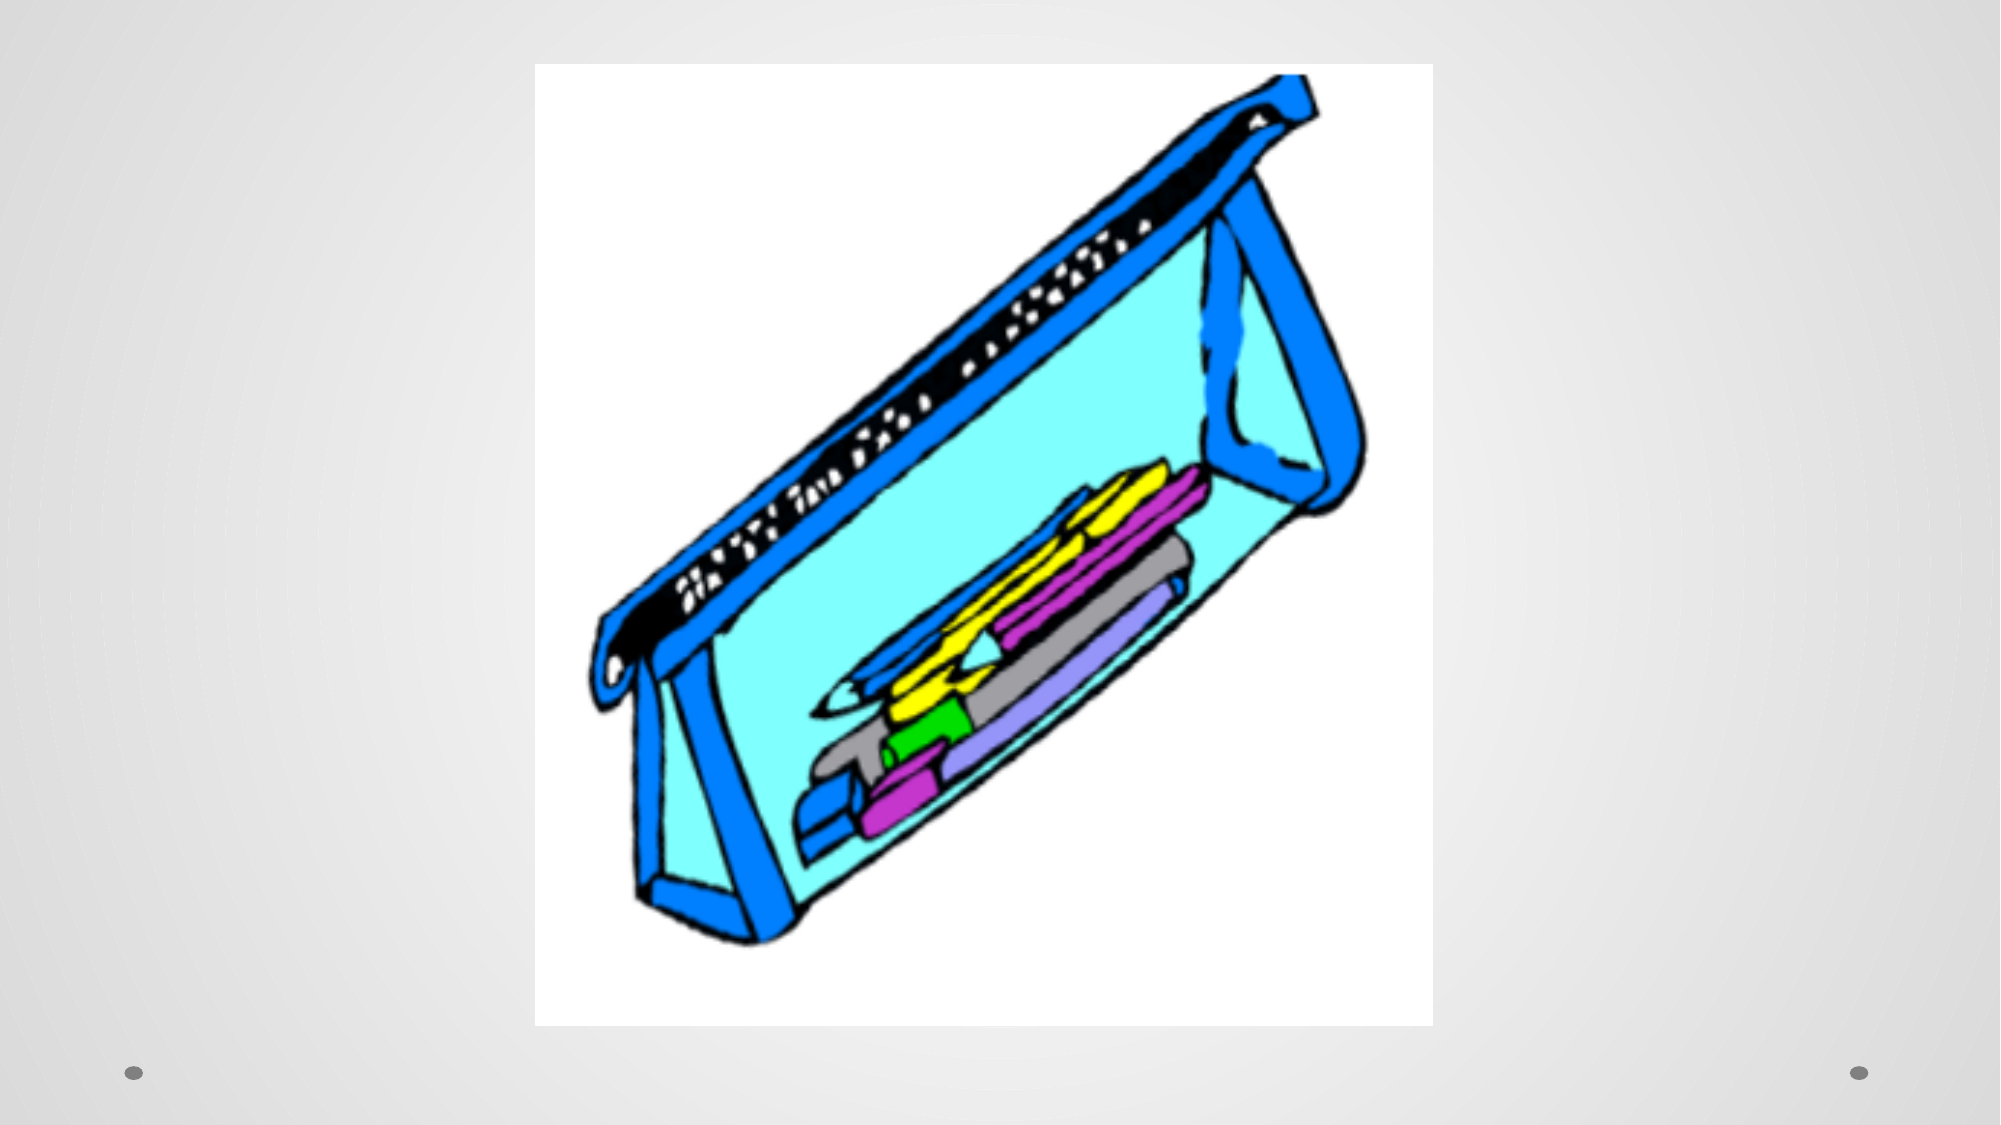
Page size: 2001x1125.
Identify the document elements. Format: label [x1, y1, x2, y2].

picture [534, 64, 1433, 1026]
